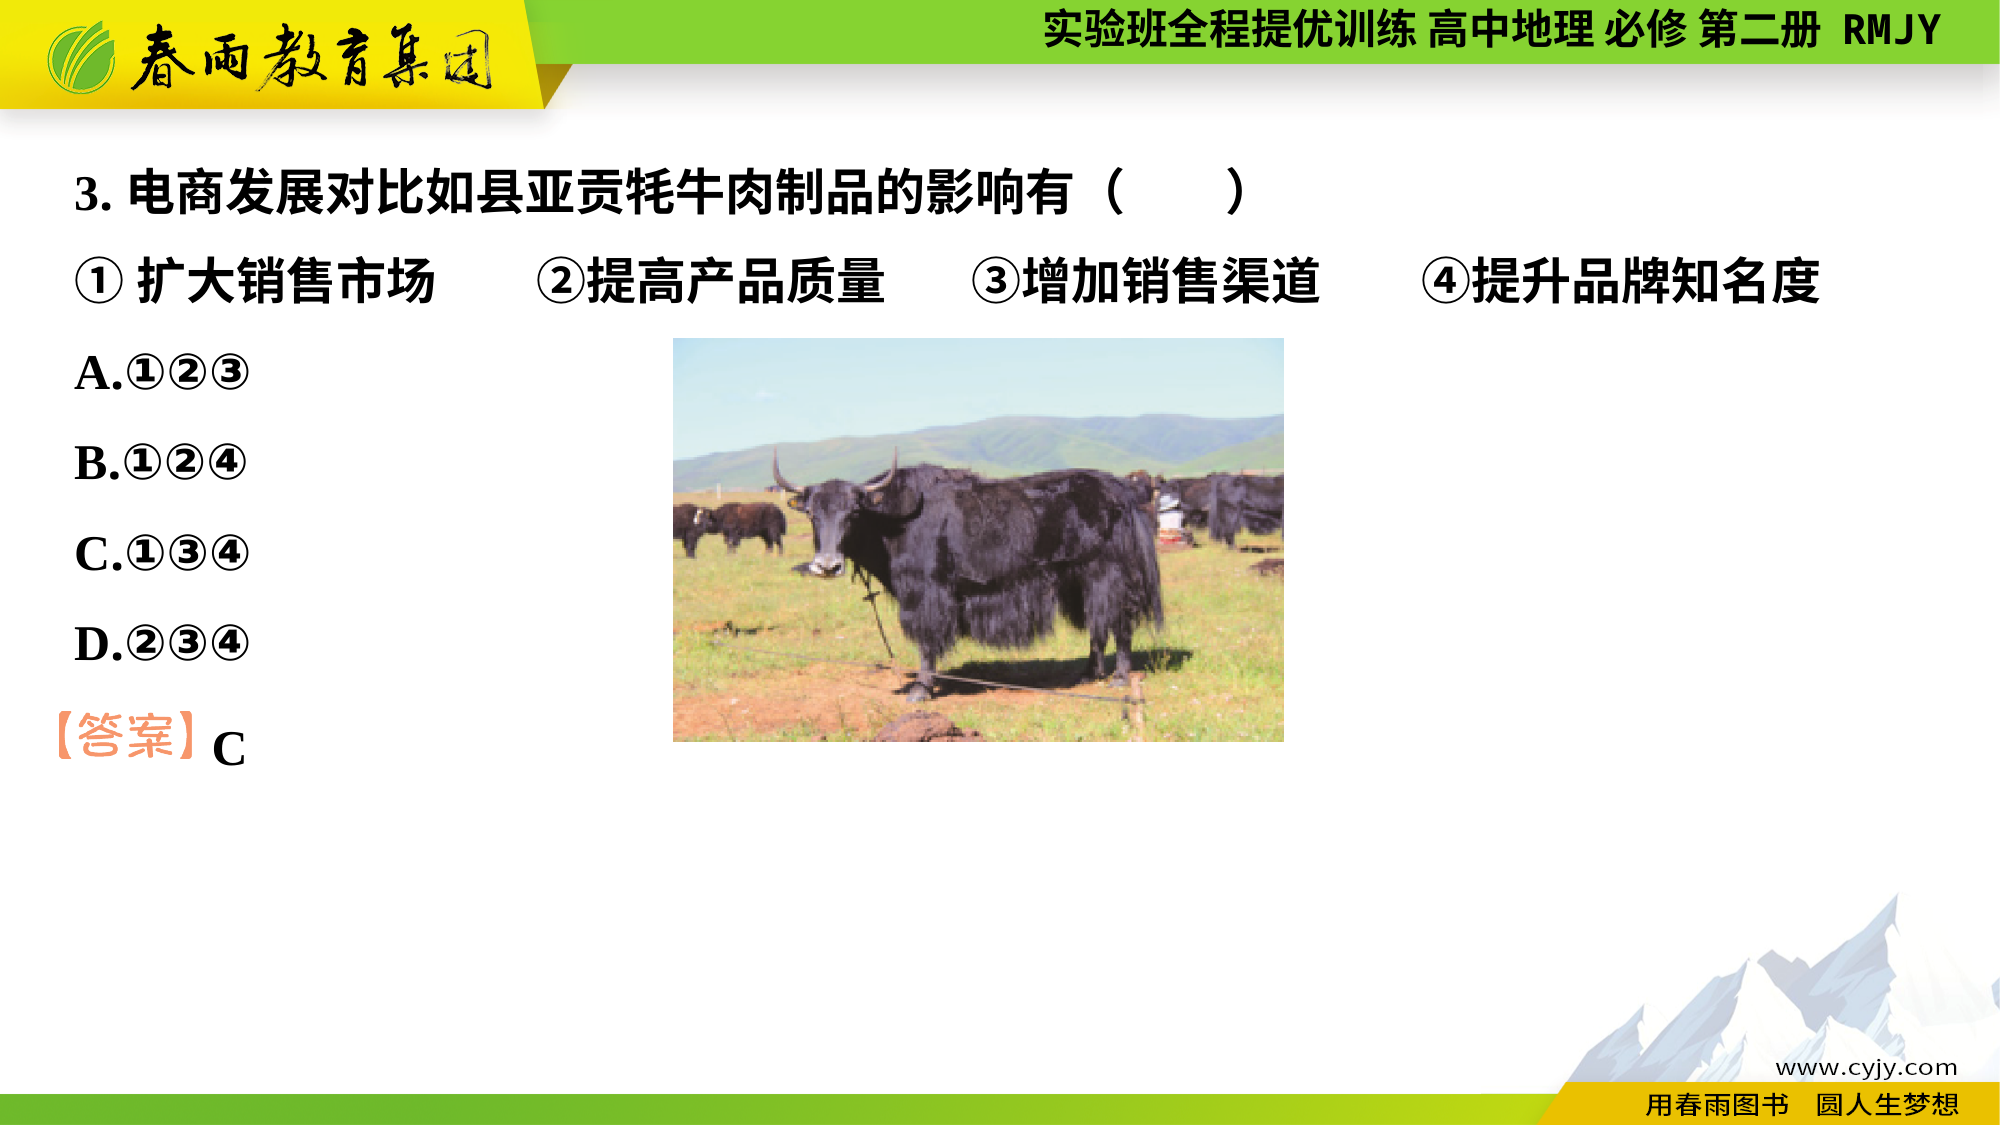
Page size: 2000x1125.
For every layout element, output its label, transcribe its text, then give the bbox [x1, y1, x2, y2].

list 3.电商发展对比如县亚贡牦牛肉制品的影响有（ ） ①扩大销售市场 ②提高产品质量 ③增加销售渠道 ④提升品牌知名度 A.①②③ B.①②④ C.①③④ D.②③④ [59, 122, 1944, 677]
picture [0, 0, 2000, 1125]
text_box C [59, 677, 1944, 783]
